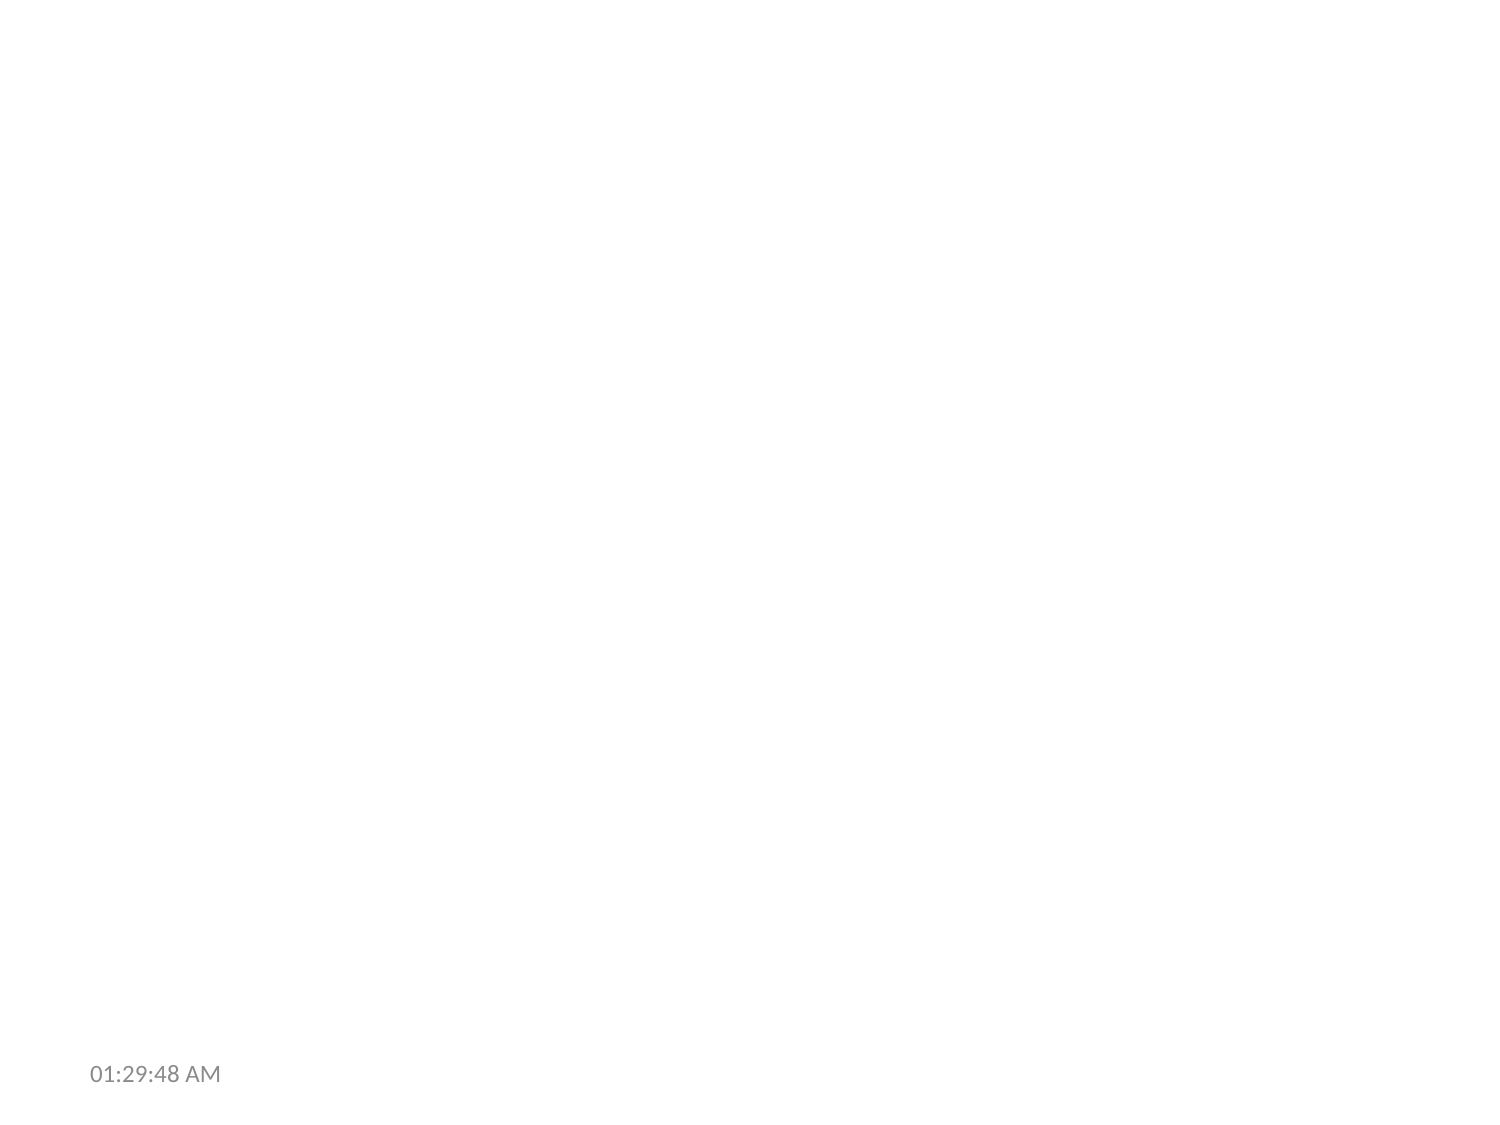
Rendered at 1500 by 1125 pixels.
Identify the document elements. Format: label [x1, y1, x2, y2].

slide_number [75, 1042, 425, 1103]
